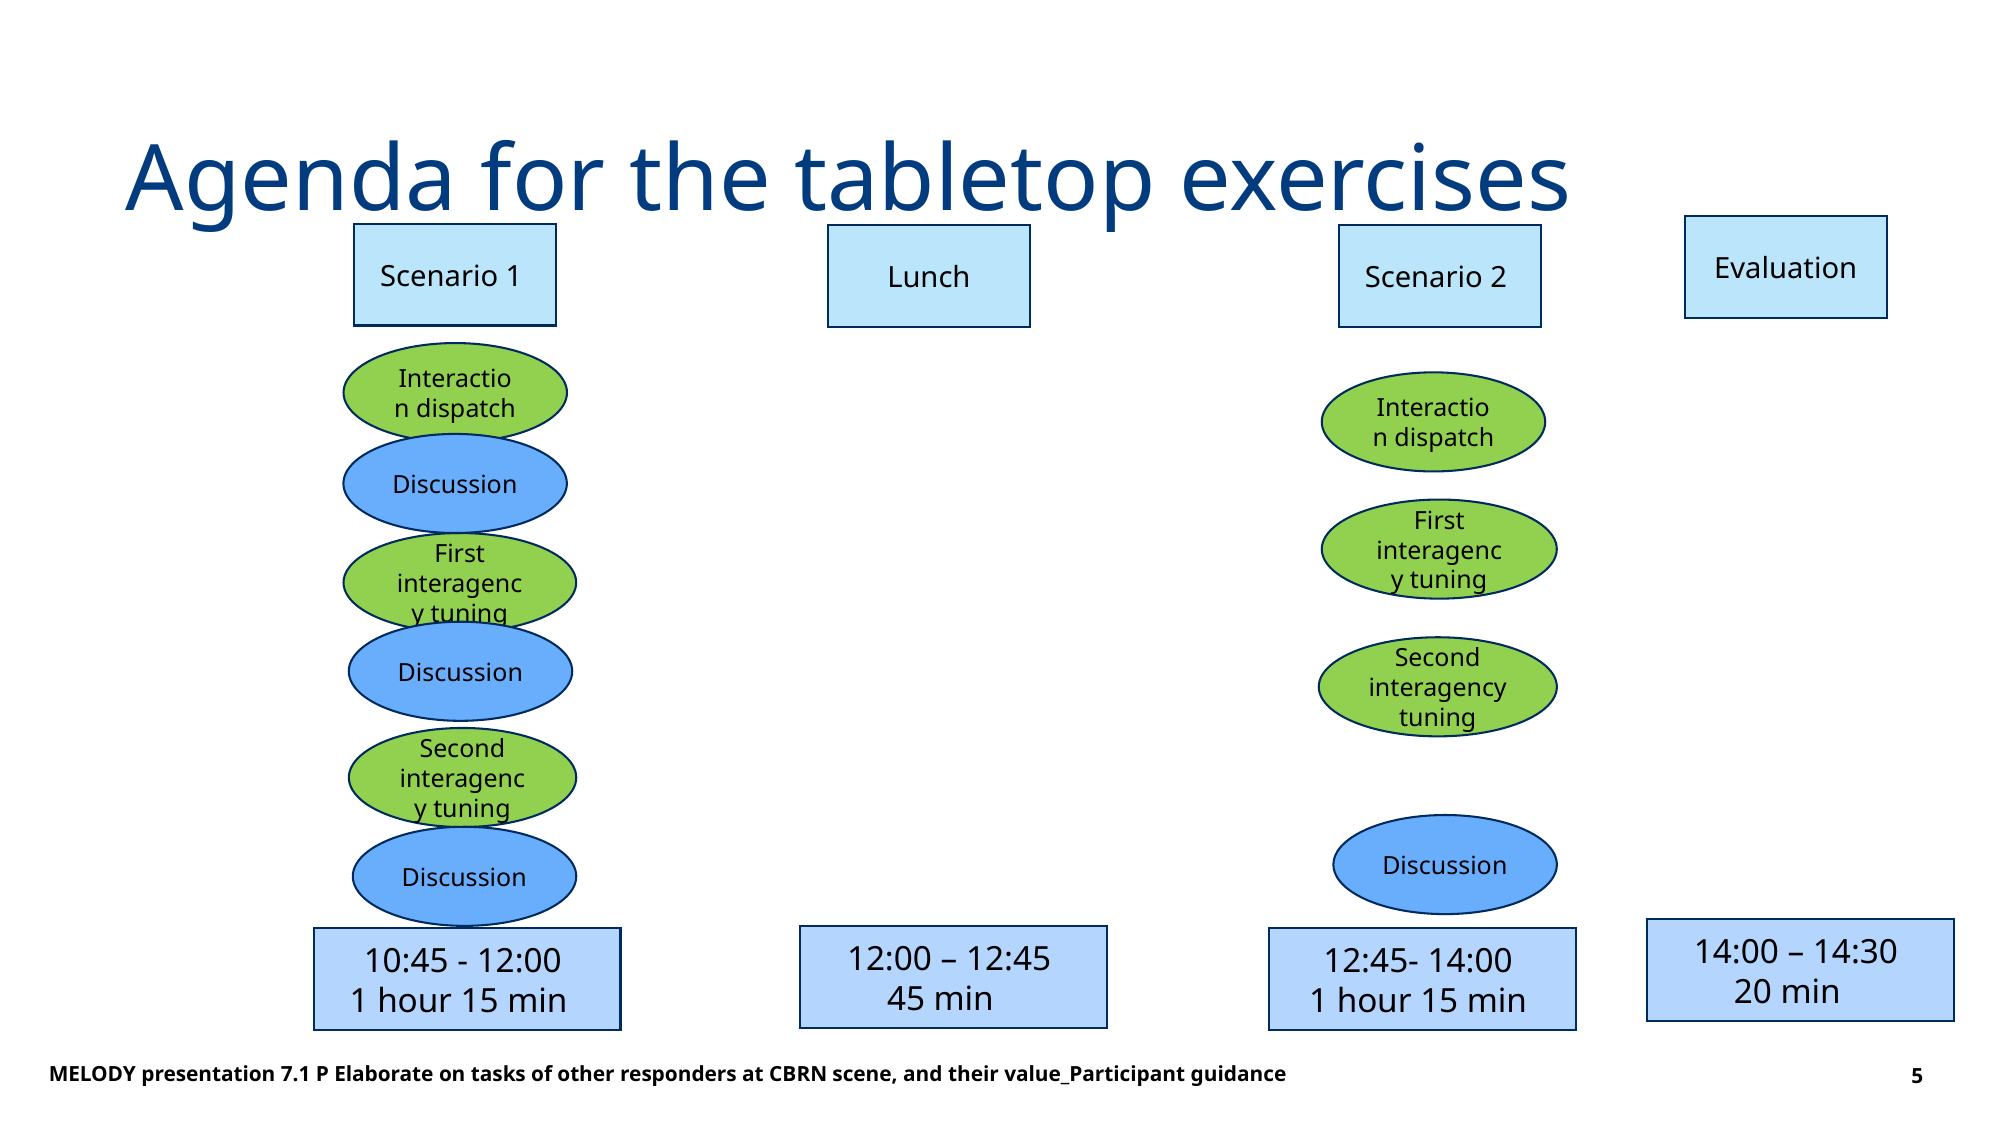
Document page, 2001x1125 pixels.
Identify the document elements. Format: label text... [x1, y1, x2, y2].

title Agenda for the tabletop exercises [125, 131, 1875, 293]
text_box First interagency tuning [1320, 498, 1558, 600]
text_box First interagency tuning [342, 533, 578, 627]
text_box Scenario 2 [1338, 224, 1542, 328]
text_box Second interagency tuning [1317, 636, 1558, 738]
text_box Second interagency tuning [347, 726, 578, 827]
text_box Lunch [827, 224, 1031, 328]
text_box Evaluation [1684, 215, 1888, 319]
text_box 14:00 – 14:30 20 min [1646, 918, 1955, 1022]
text_box Interaction dispatch [342, 342, 569, 438]
text_box Discussion [1332, 813, 1558, 916]
footer MELODY presentation 7.1 P Elaborate on tasks of other responders at CBRN scene, and their value_Participant guidance [49, 1062, 1817, 1088]
text_box Discussion [342, 432, 568, 535]
text_box Discussion [347, 620, 574, 722]
text_box Discussion [351, 825, 578, 927]
text_box 12:00 – 12:45 45 min [799, 925, 1108, 1029]
slide_number 5 [1473, 1062, 1924, 1101]
text_box Scenario 1 [353, 223, 557, 327]
text_box 12:45- 14:00 1 hour 15 min [1268, 927, 1577, 1031]
text_box 10:45 - 12:00 1 hour 15 min [313, 927, 622, 1031]
text_box Interaction dispatch [1320, 371, 1547, 473]
